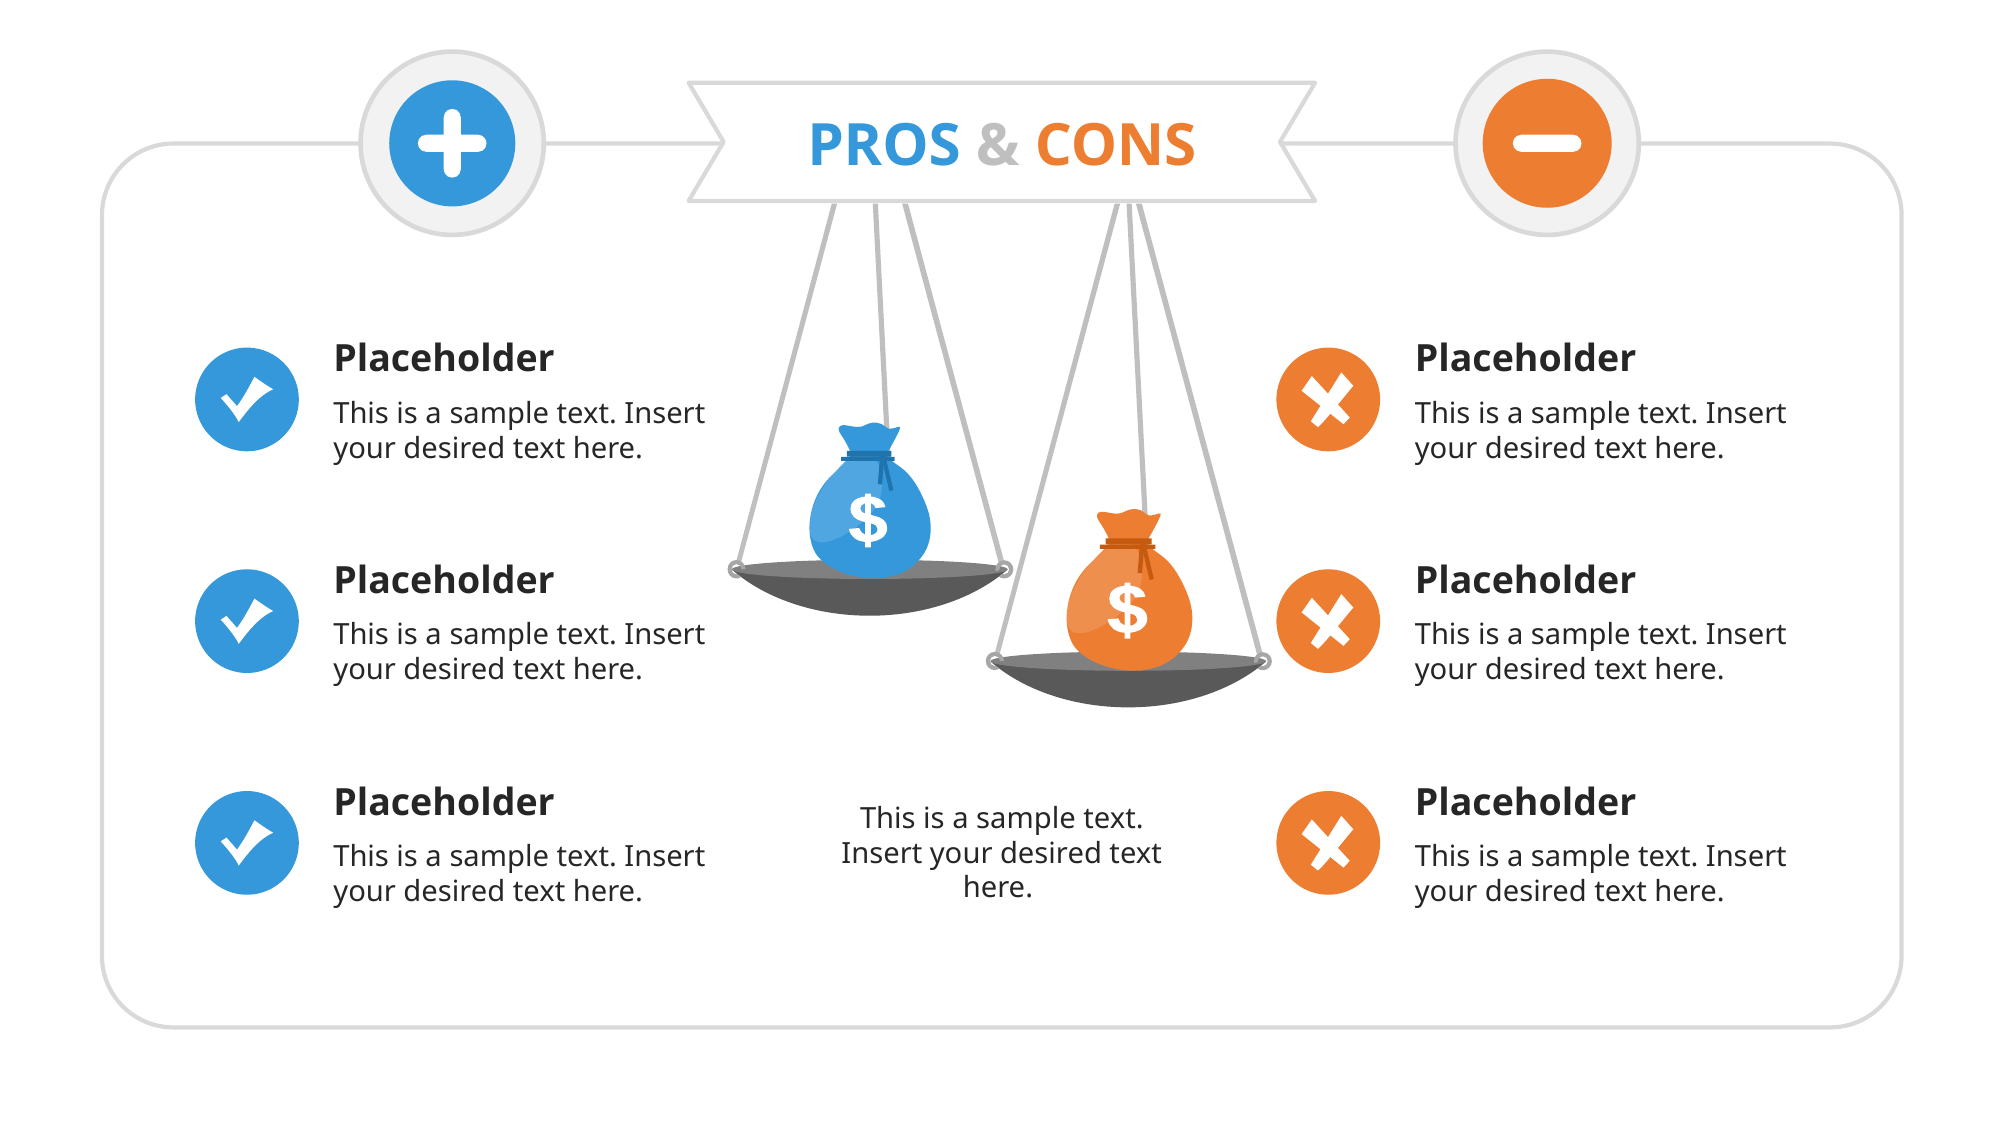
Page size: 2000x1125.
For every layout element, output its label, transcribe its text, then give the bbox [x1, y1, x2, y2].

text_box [1414, 555, 1805, 687]
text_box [333, 333, 724, 465]
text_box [194, 347, 300, 452]
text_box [1276, 790, 1381, 895]
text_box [1455, 51, 1640, 236]
text_box PROS & CONS [773, 103, 1231, 180]
text_box [686, 80, 1317, 204]
text_box This is a sample text. Insert your desired text here. [834, 795, 1169, 907]
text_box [333, 555, 724, 687]
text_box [727, 203, 1273, 708]
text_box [194, 569, 300, 674]
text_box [360, 51, 545, 236]
text_box [99, 141, 1904, 1030]
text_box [1276, 569, 1381, 674]
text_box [1414, 333, 1805, 465]
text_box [1276, 347, 1381, 452]
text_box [194, 790, 300, 895]
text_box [333, 777, 724, 909]
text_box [1414, 777, 1805, 909]
